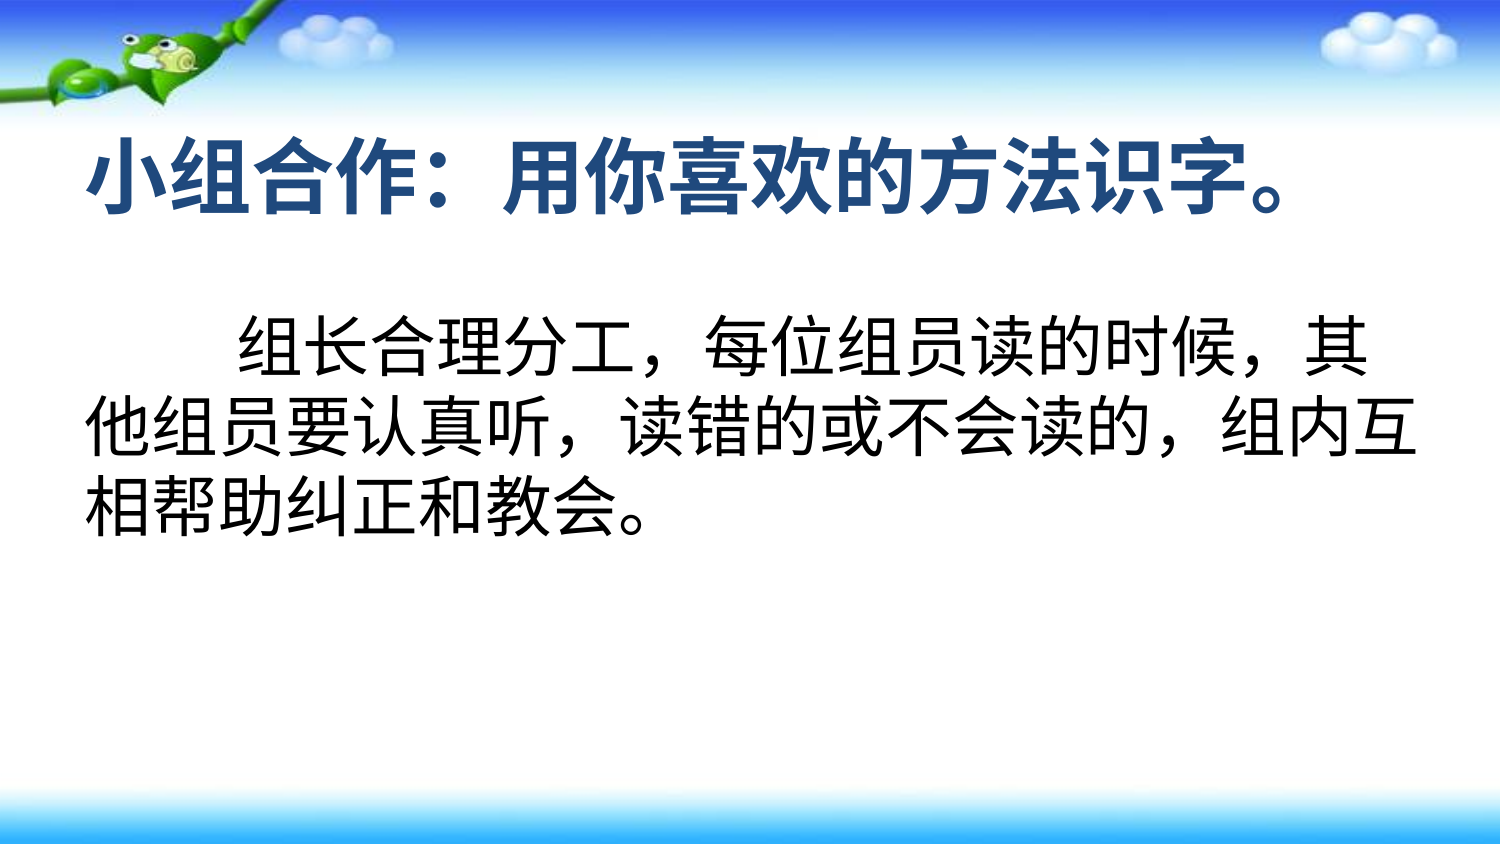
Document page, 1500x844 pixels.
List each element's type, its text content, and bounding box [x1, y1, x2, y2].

picture [0, 0, 1500, 844]
text_box 小组合作：用你喜欢的方法识字。 组长合理分工，每位组员读的时候，其他组员要认真听，读错的或不会读的，组内互相帮助纠正和教会。 [70, 117, 1442, 632]
